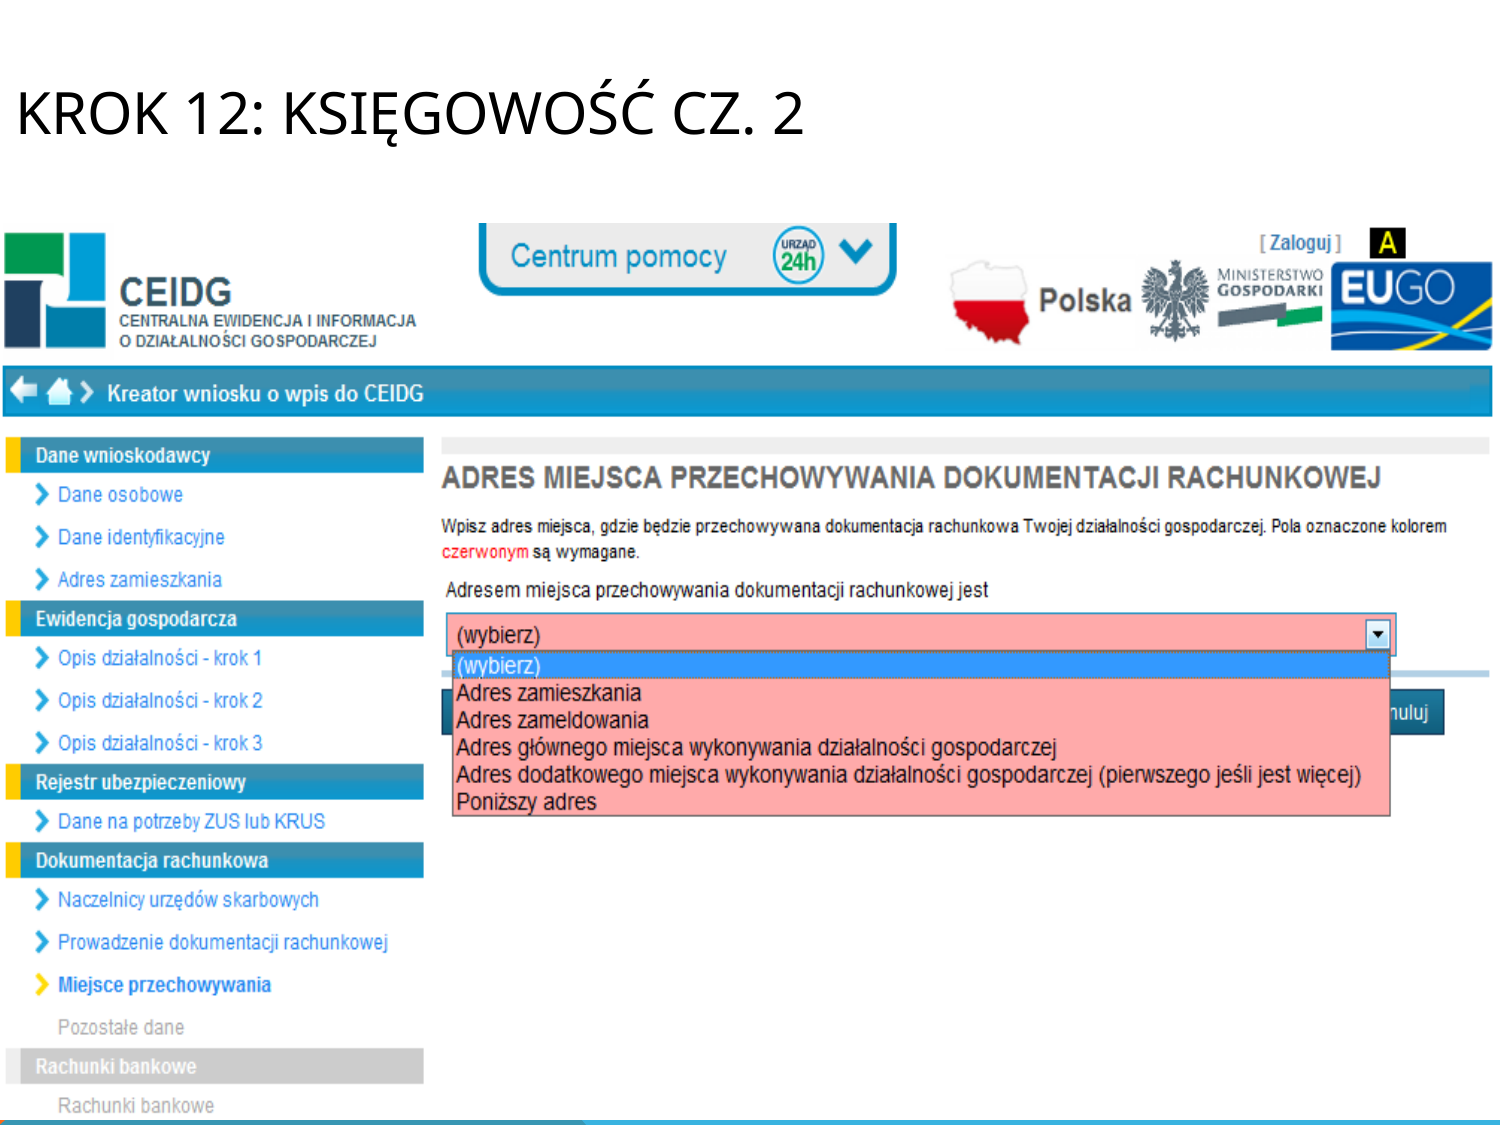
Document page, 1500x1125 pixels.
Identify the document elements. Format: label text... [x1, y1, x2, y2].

picture [487, 223, 889, 287]
picture [0, 223, 1500, 1120]
title KROK 12: KSIĘGOWOŚĆ CZ. 2 [0, 66, 1234, 157]
